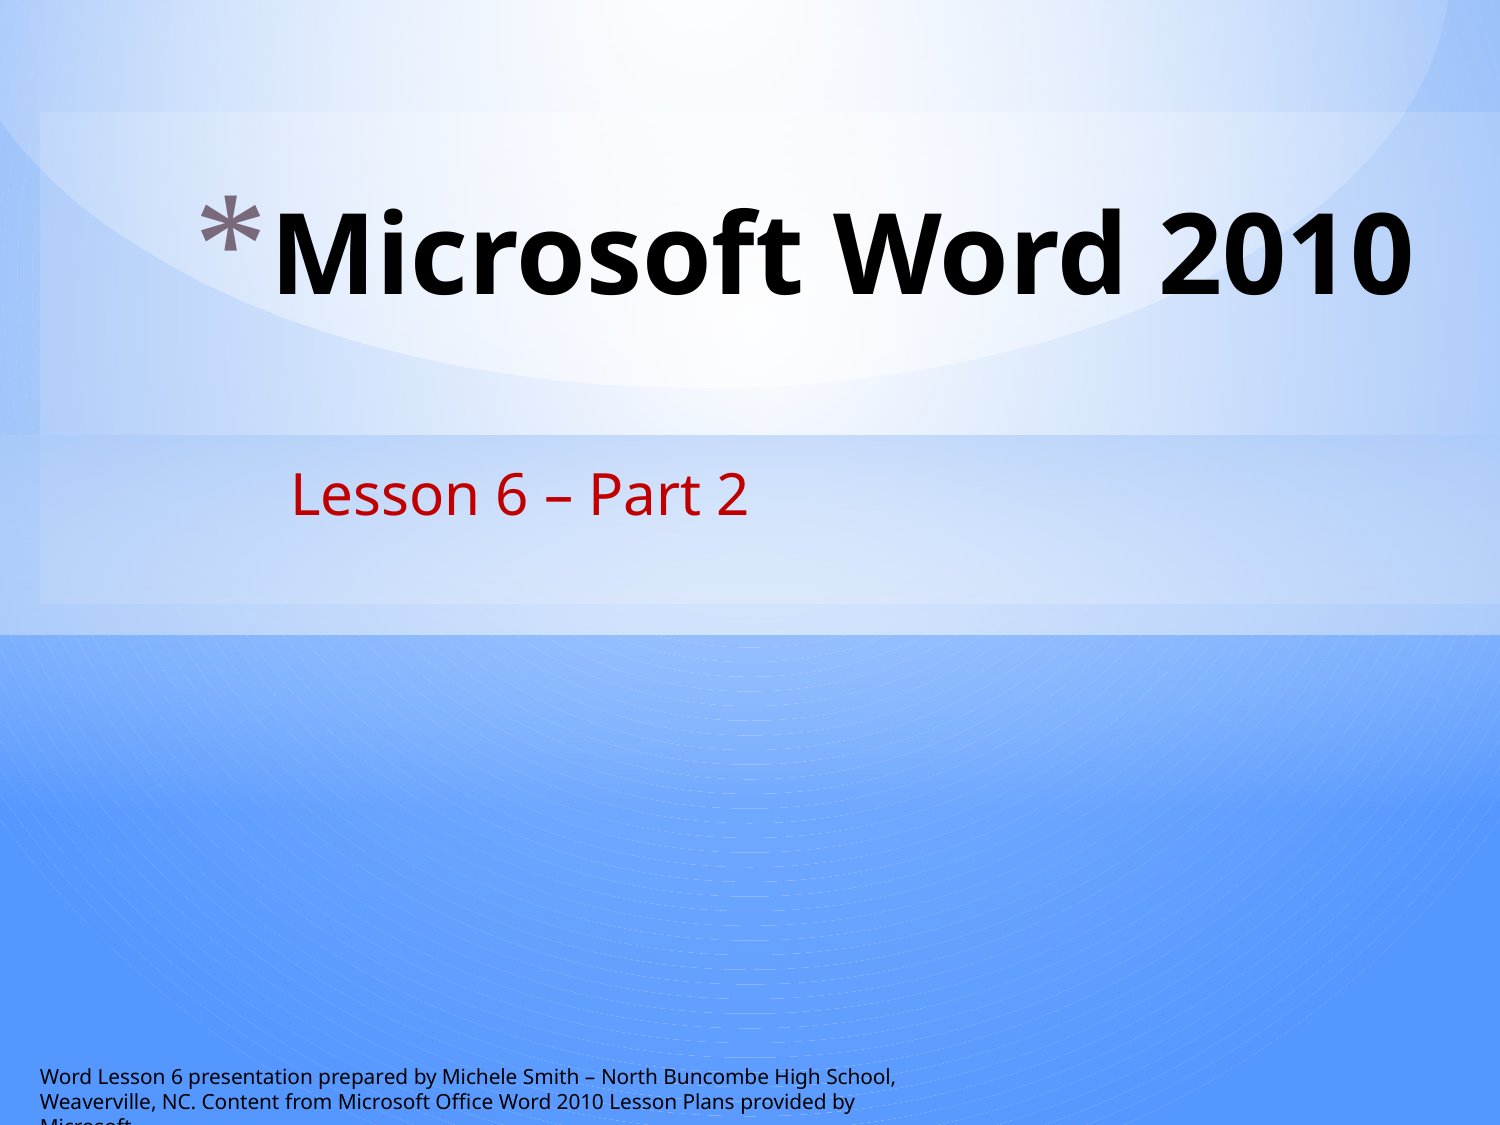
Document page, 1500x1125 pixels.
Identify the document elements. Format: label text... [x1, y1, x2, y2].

subtitle Lesson 6 – Part 2 [275, 450, 1200, 595]
footer Word Lesson 6 presentation prepared by Michele Smith – North Buncombe High School, Weaverville, NC. Content from Microsoft Office Word 2010 Lesson Plans provided by Microsoft. [24, 1056, 963, 1125]
title Microsoft Word 2010 [150, 174, 1451, 450]
